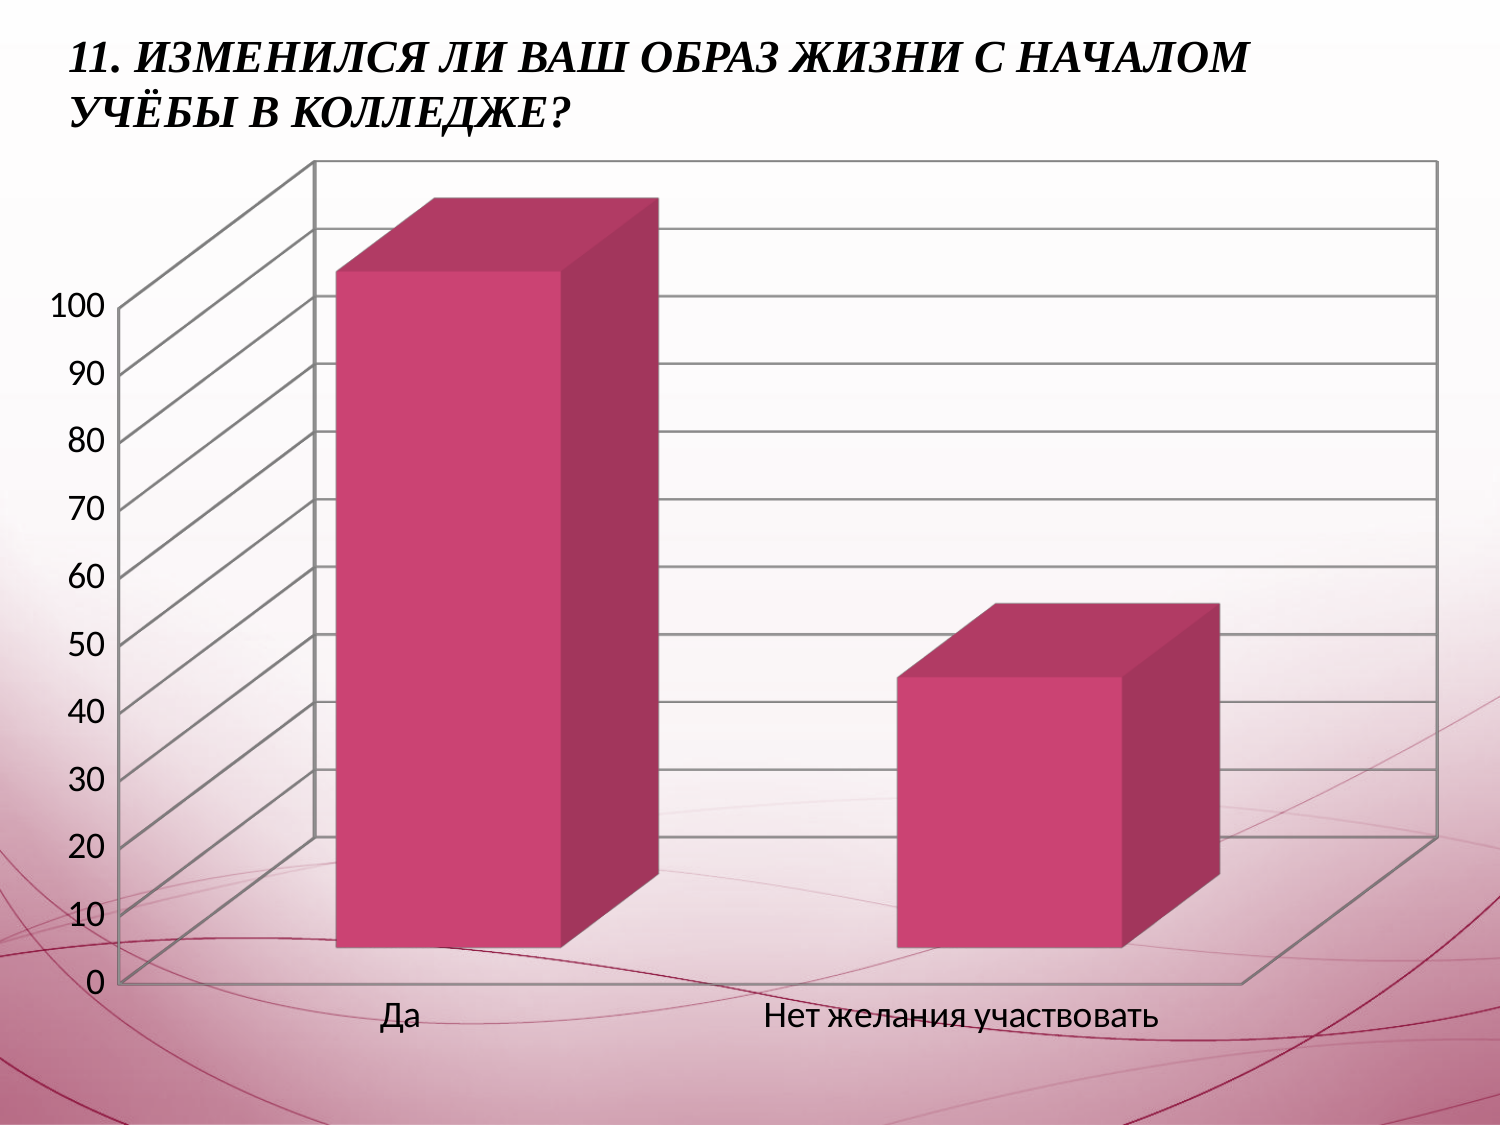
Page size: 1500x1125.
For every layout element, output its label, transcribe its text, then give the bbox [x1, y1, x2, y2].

chart [29, 136, 1459, 1083]
subtitle 11. Изменился ли Ваш образ жизни с началом учёбы в колледже? [53, 1090, 1436, 1094]
subtitle 11. Изменился ли Ваш образ жизни с началом учёбы в колледже? [53, 19, 1436, 136]
